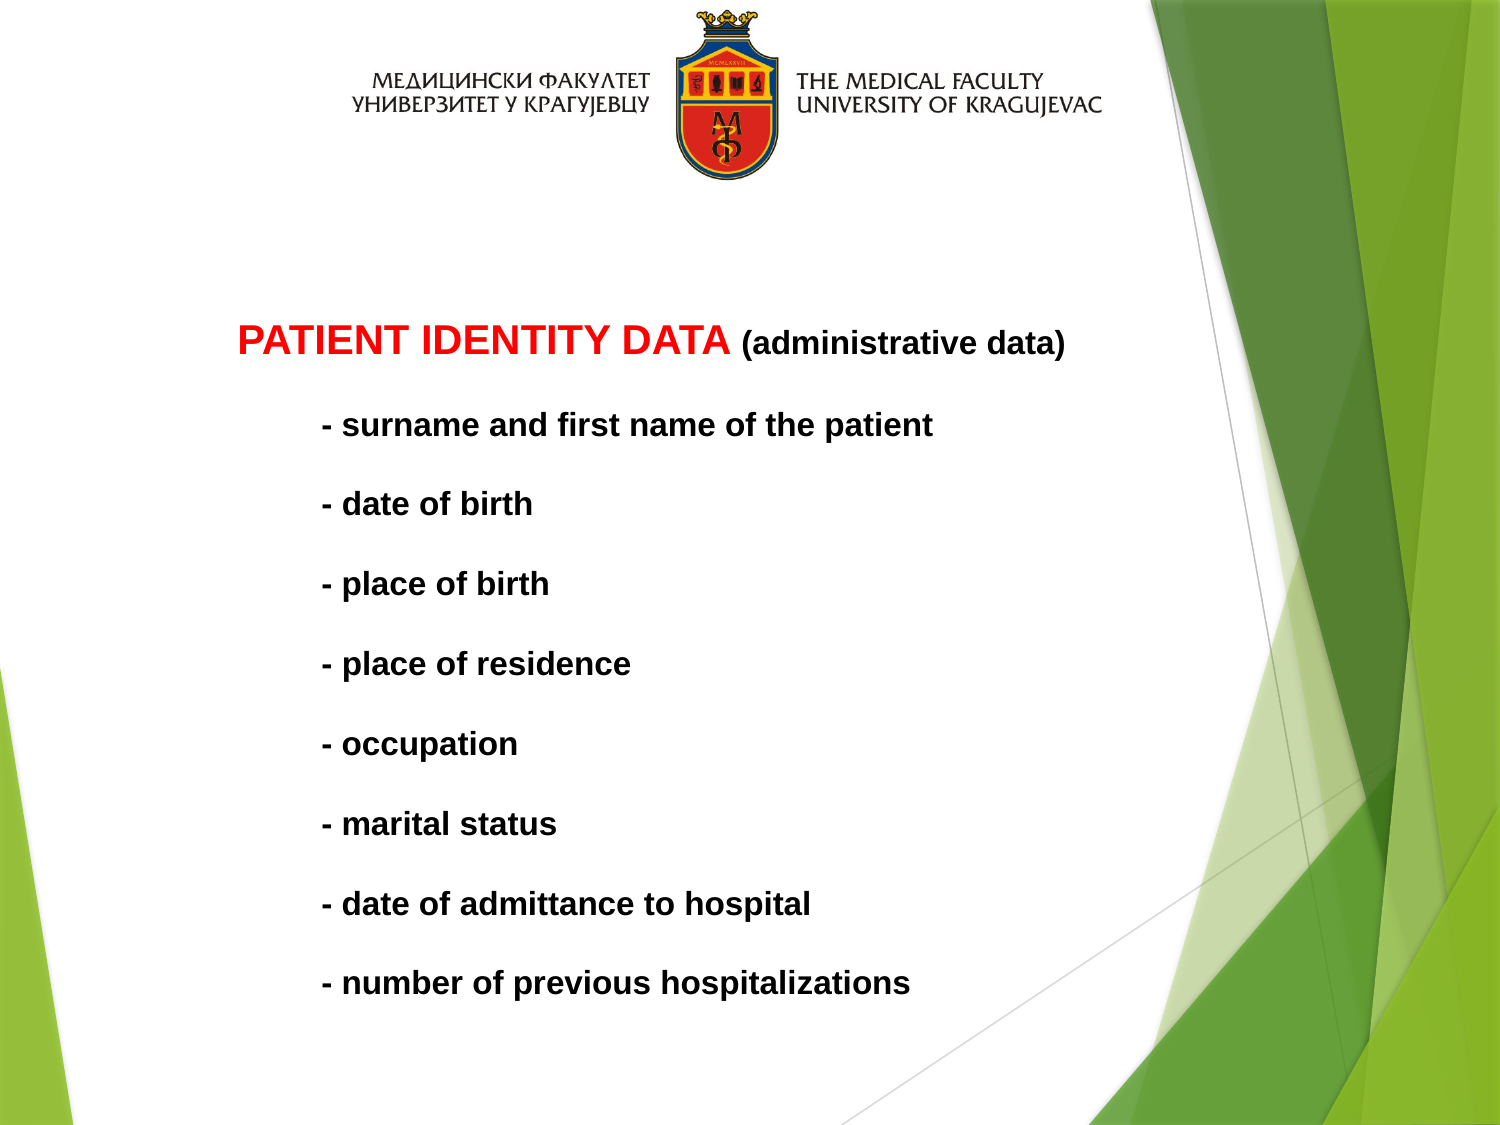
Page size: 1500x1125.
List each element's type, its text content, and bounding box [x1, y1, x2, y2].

text_box PATIENT IDENTITY DATA (administrative data) - surname and first name of the patient - date of birth - place of birth - place of residence - occupation - marital status - date of admittance to hospital - number of previous hospitalizations [147, 255, 1109, 1009]
picture [328, 0, 1125, 191]
